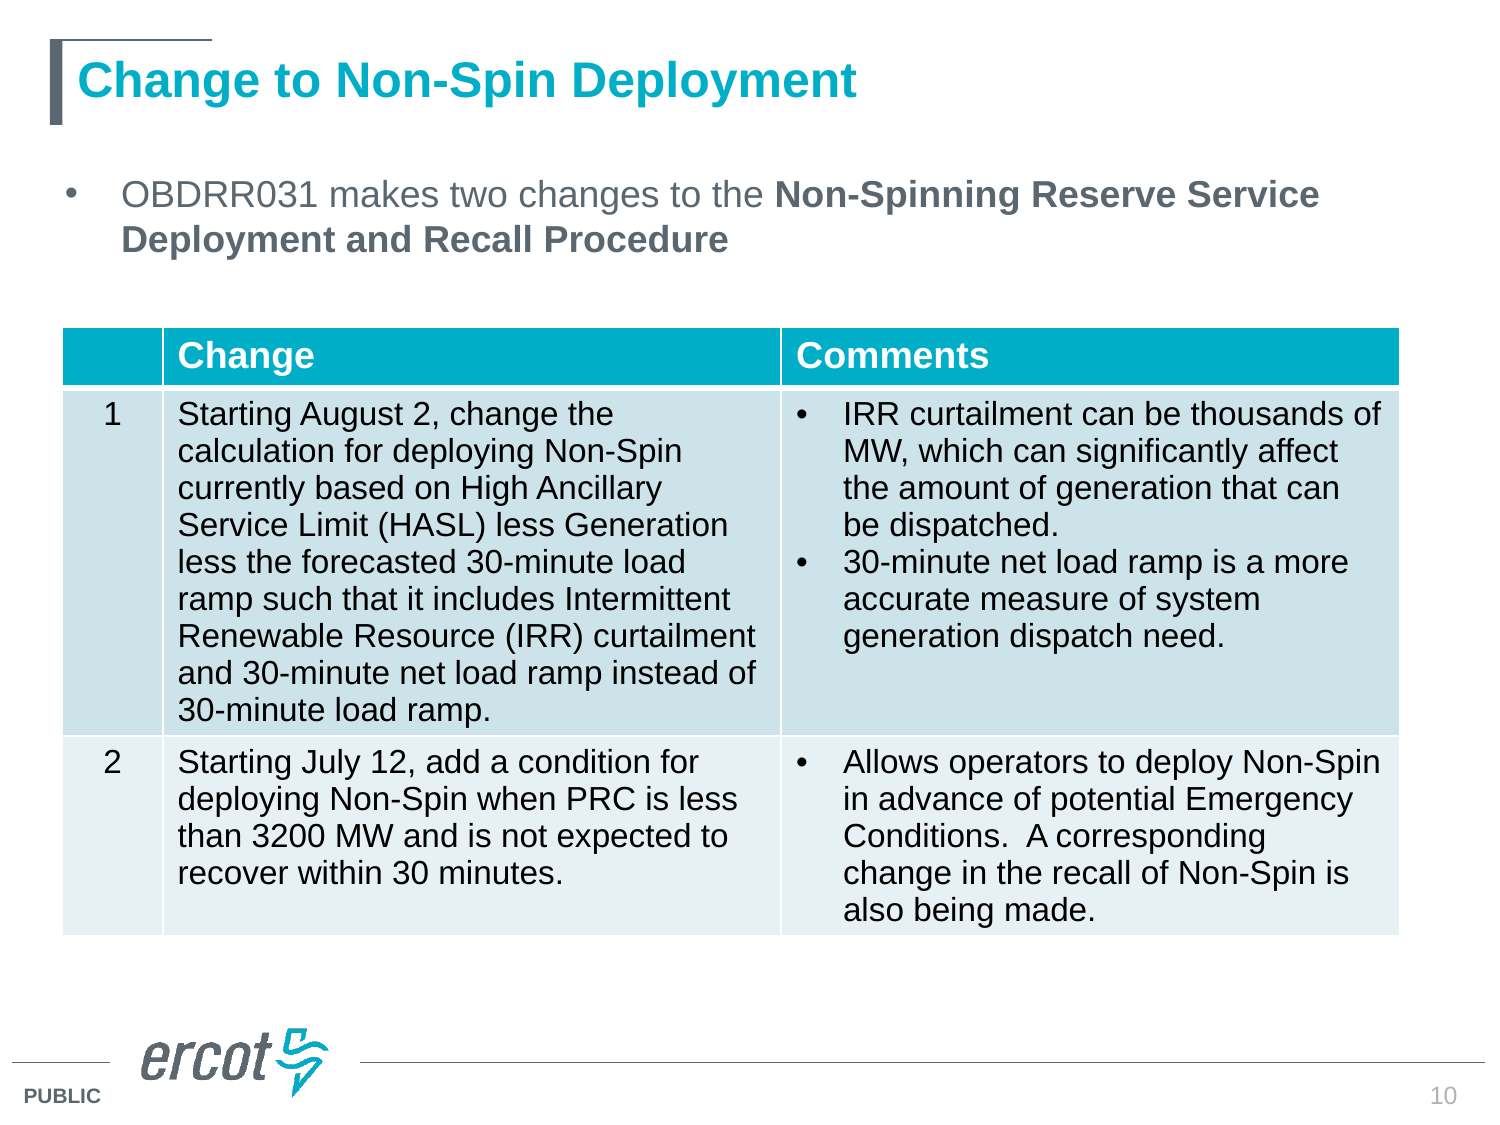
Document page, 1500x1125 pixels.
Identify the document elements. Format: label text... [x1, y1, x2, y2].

title Change to Non-Spin Deployment [62, 39, 1450, 125]
table_header Change [164, 328, 780, 385]
table_cell Allows operators to deploy Non-Spin in advance of potential Emergency Conditions. A corresponding change in the recall of Non-Spin is also being made. [782, 737, 1399, 935]
table_cell Starting July 12, add a condition for deploying Non-Spin when PRC is less than 3200 MW and is not expected to recover within 30 minutes. [164, 737, 780, 935]
picture [137, 1024, 332, 1100]
table_header Comments [782, 328, 1399, 385]
table_cell 2 [63, 737, 162, 935]
list OBDRR031 makes two changes to the Non-Spinning Reserve Service Deployment and Recall Procedure [50, 162, 1450, 992]
table_cell IRR curtailment can be thousands of MW, which can significantly affect the amount of generation that can be dispatched. 30-minute net load ramp is a more accurate measure of system generation dispatch need. [782, 391, 1399, 735]
slide_number 10 [1400, 1076, 1488, 1113]
table_cell Starting August 2, change the calculation for deploying Non-Spin currently based on High Ancillary Service Limit (HASL) less Generation less the forecasted 30-minute load ramp such that it includes Intermittent Renewable Resource (IRR) curtailment and 30-minute net load ramp instead of 30-minute load ramp. [164, 391, 780, 735]
table_cell 1 [63, 391, 162, 735]
table_header [63, 328, 162, 385]
